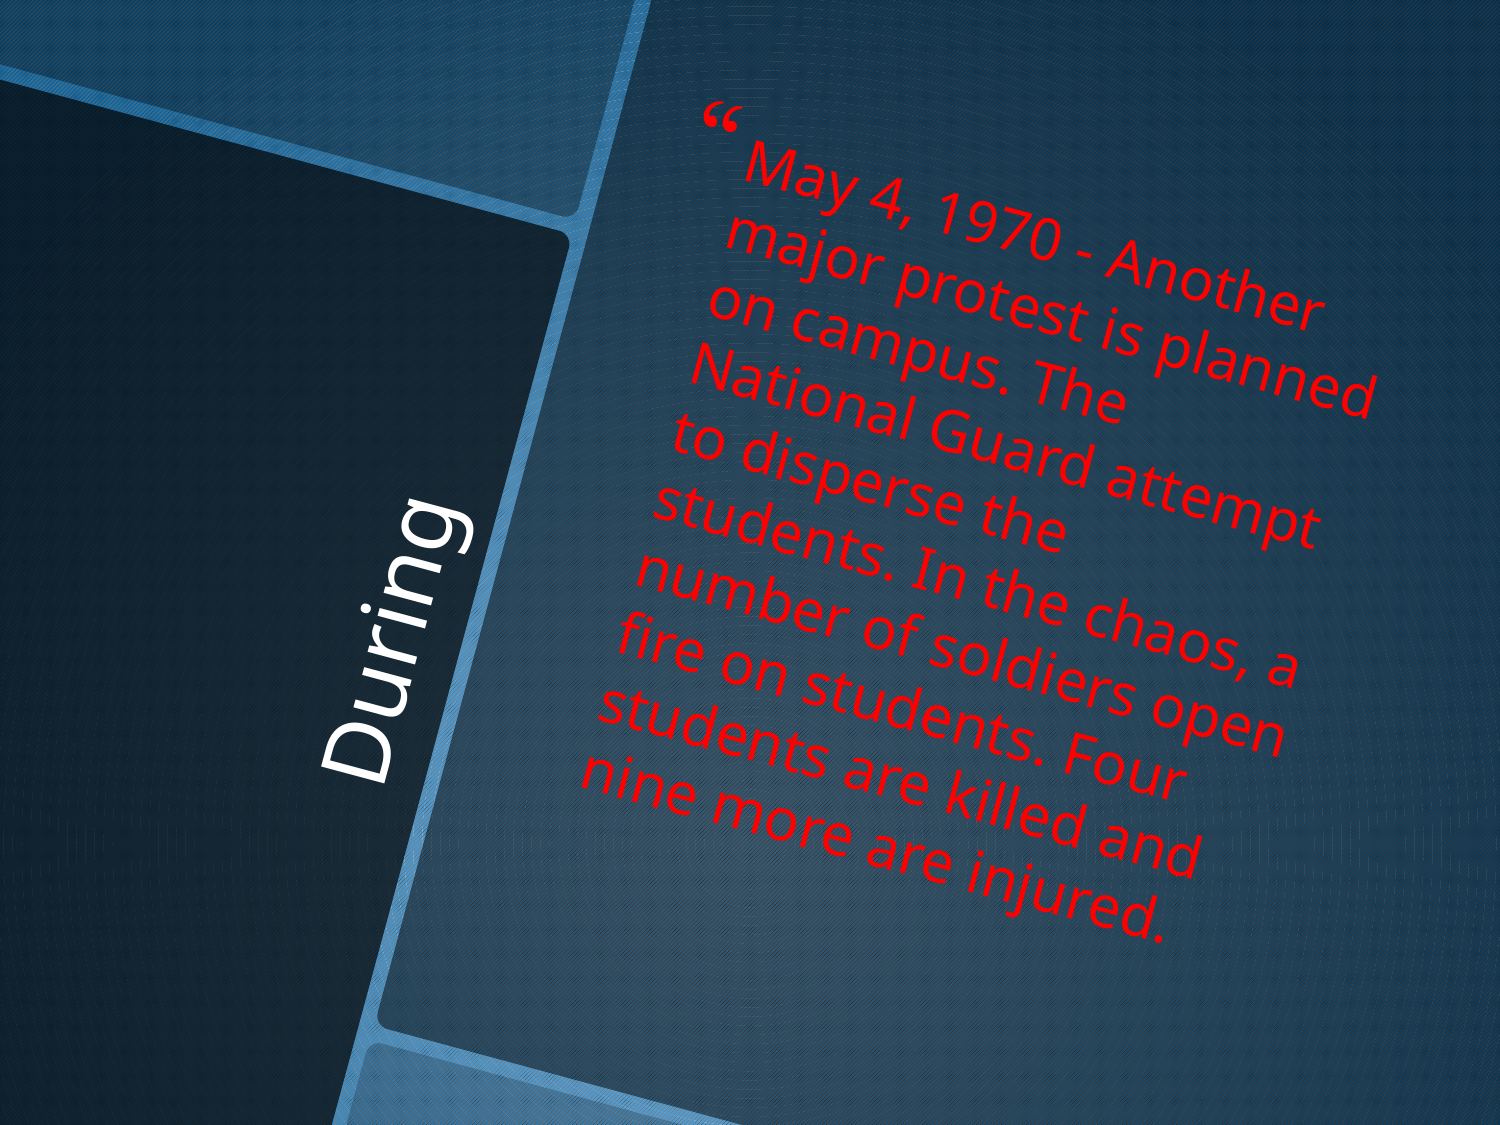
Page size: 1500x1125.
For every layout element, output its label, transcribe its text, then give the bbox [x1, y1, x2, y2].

title During [69, 181, 554, 1056]
list May 4, 1970 - Another major protest is planned on campus. The National Guard attempt to disperse the students. In the chaos, a number of soldiers open fire on students. Four students are killed and nine more are injured. [475, 72, 1430, 1076]
